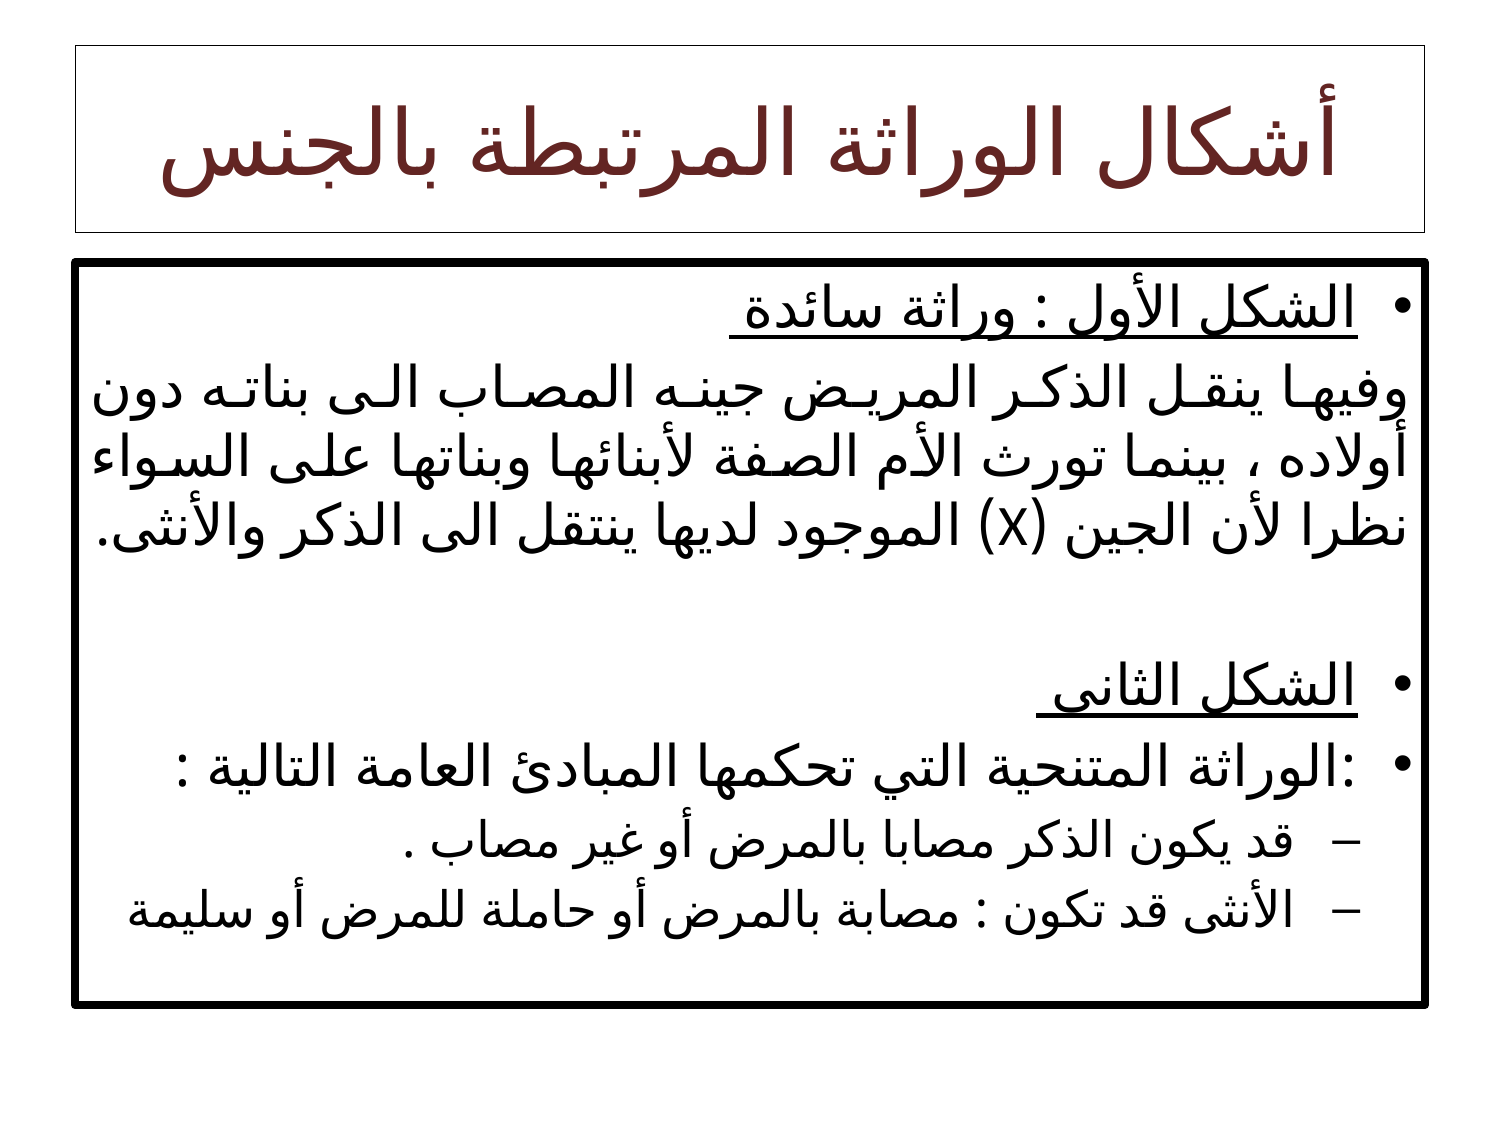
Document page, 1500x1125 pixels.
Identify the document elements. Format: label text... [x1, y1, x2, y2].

list الشكل الأول : وراثة سائدة وفيها ينقل الذكر المريض جينه المصاب الى بناته دون أولاده ، بينما تورث الأم الصفة لأبنائها وبناتها على السواء نظرا لأن الجين (X) الموجود لديها ينتقل الى الذكر والأنثى. الشكل الثانى :الوراثة المتنحية التي تحكمها المبادئ العامة التالية : قد يكون الذكر مصابا بالمرض أو غير مصاب . الأنثى قد تكون : مصابة بالمرض أو حاملة للمرض أو سليمة [75, 262, 1425, 1005]
title أشكال الوراثة المرتبطة بالجنس [75, 45, 1425, 233]
